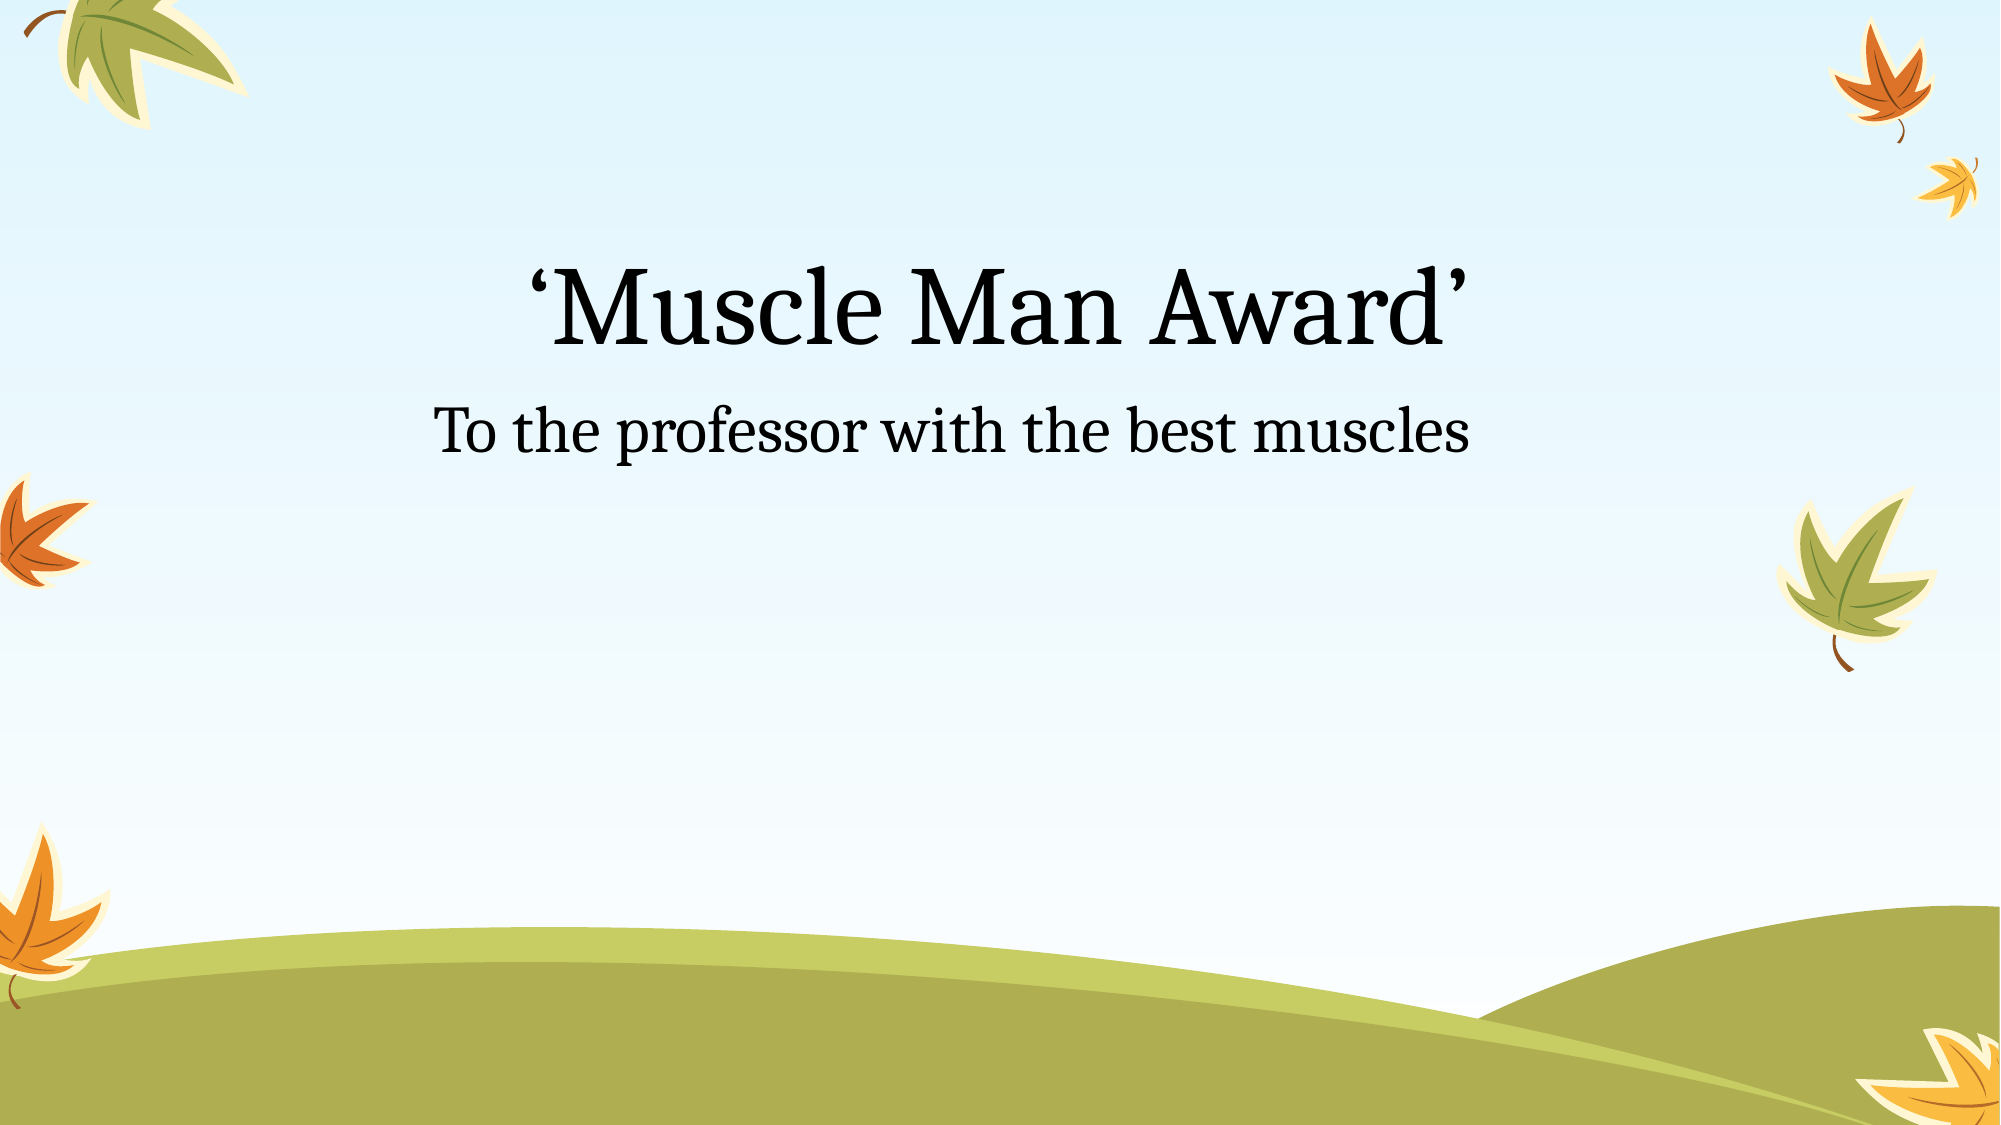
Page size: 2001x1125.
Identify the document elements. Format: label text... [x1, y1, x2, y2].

title ‘Muscle Man Award’ [249, 173, 1749, 377]
text_box To the professor with the best muscles [418, 378, 1580, 474]
